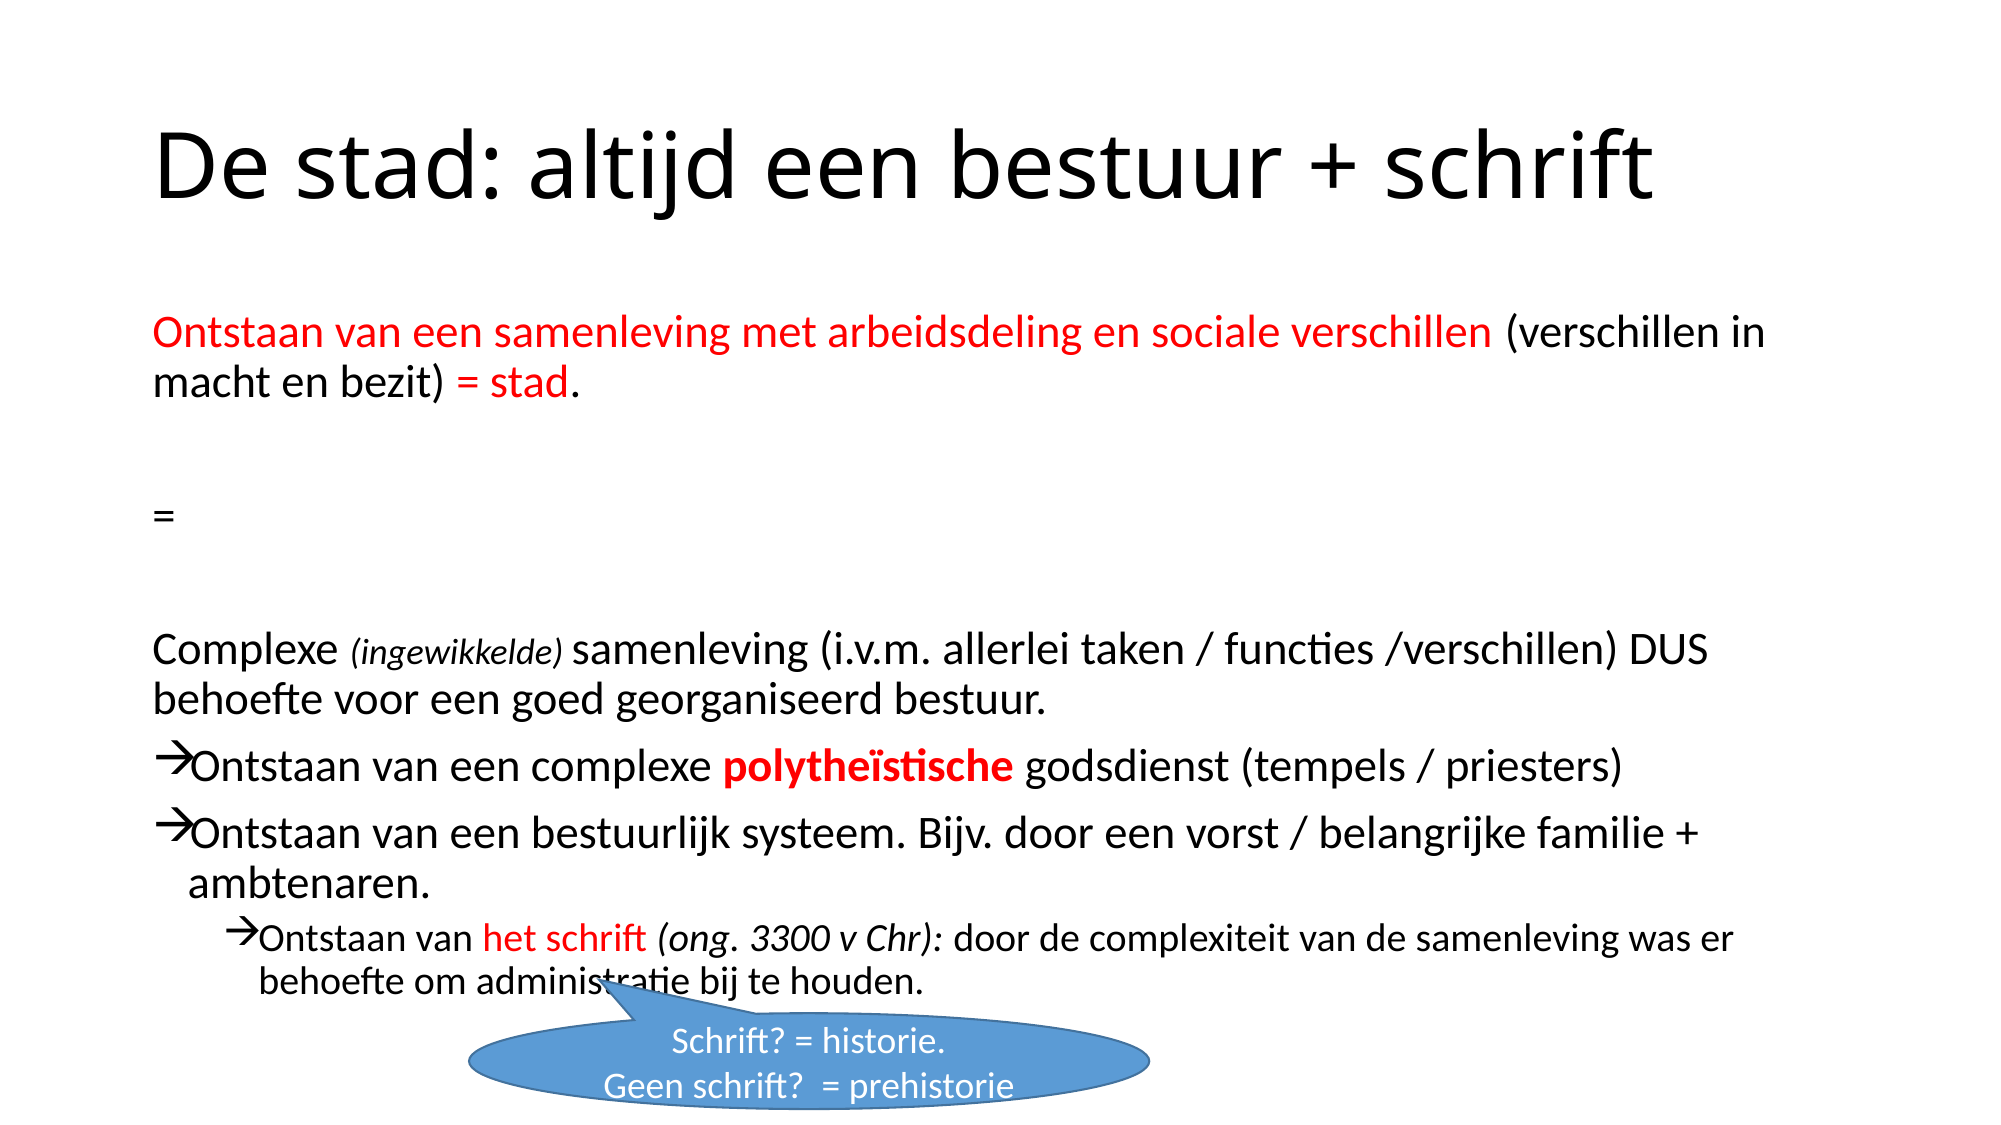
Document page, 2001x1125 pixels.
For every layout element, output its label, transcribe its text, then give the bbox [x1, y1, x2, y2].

list Ontstaan van een samenleving met arbeidsdeling en sociale verschillen (verschillen in macht en bezit) = stad. = Complexe (ingewikkelde) samenleving (i.v.m. allerlei taken / functies /verschillen) DUS behoefte voor een goed georganiseerd bestuur. Ontstaan van een complexe polytheïstische godsdienst (tempels / priesters) Ontstaan van een bestuurlijk systeem. Bijv. door een vorst / belangrijke familie + ambtenaren. Ontstaan van het schrift (ong. 3300 v Chr): door de complexiteit van de samenleving was er behoefte om administratie bij te houden. [137, 299, 1863, 1014]
title De stad: altijd een bestuur + schrift [137, 59, 1863, 278]
text_box Schrift? = historie. Geen schrift? = prehistorie [467, 978, 1151, 1111]
